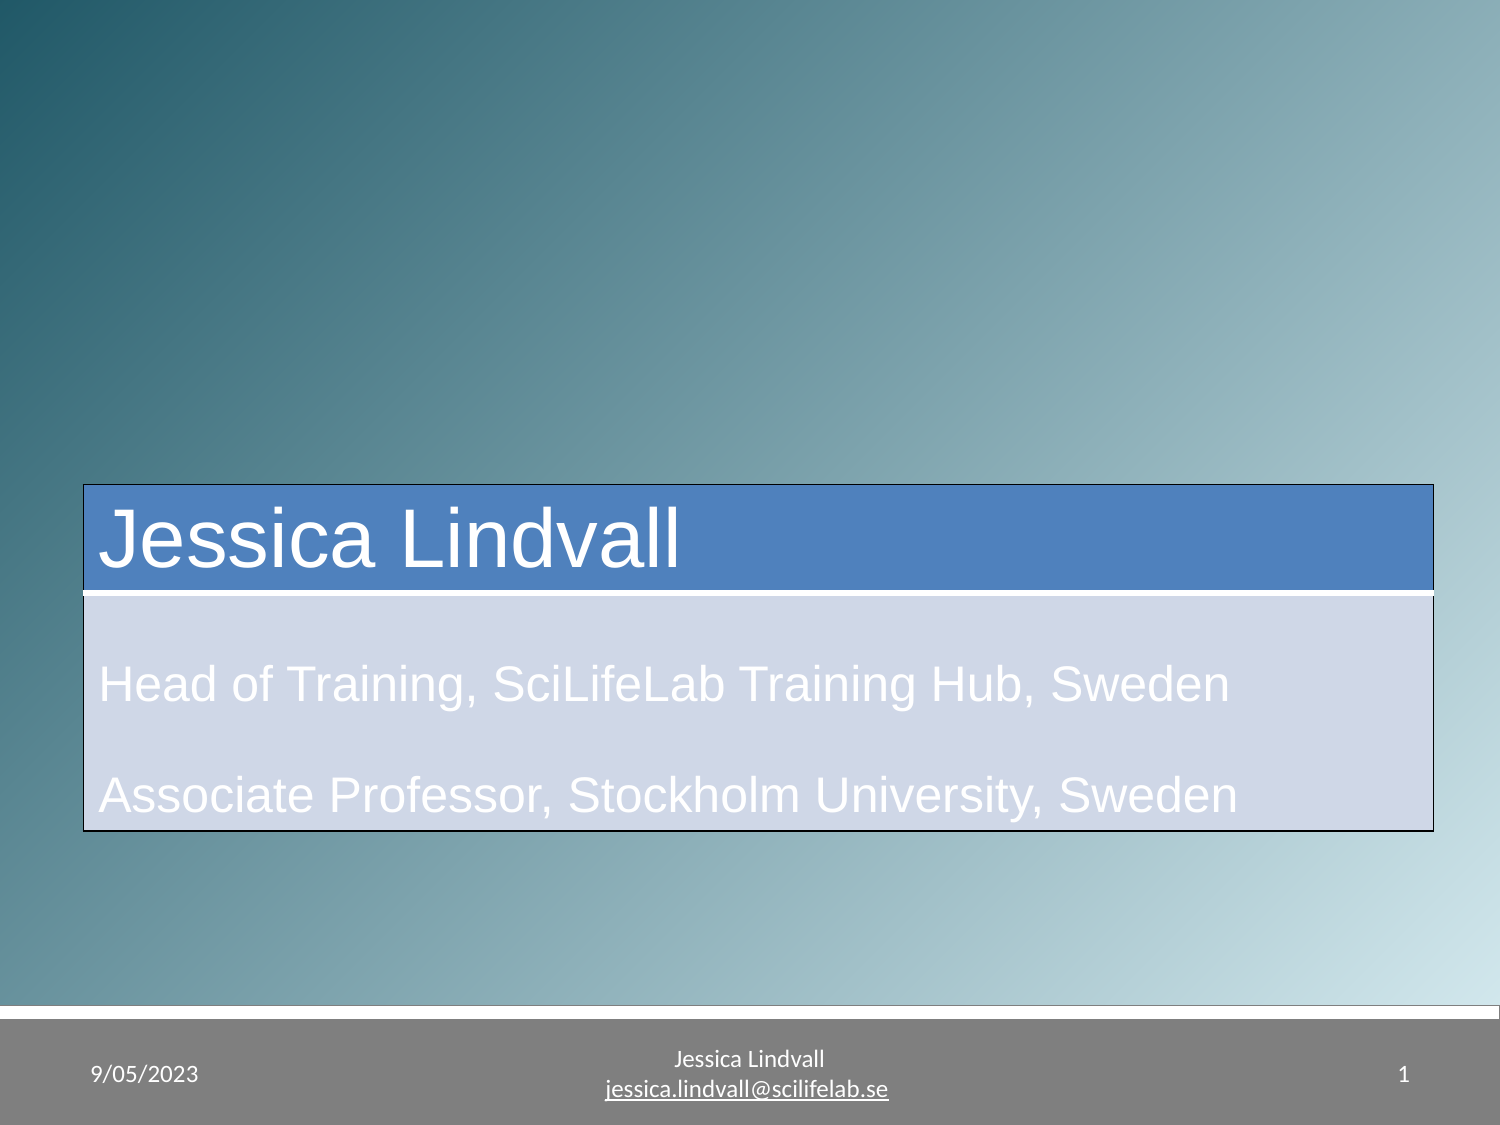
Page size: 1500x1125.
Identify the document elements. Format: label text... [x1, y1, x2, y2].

text_box [0, 1005, 1500, 1019]
text_box [0, 1019, 1500, 1125]
table_header Jessica Lindvall [84, 485, 1433, 590]
footer Jessica Lindvall jessica.lindvall@scilifelab.se [512, 1042, 988, 1103]
table_cell Head of Training, SciLifeLab Training Hub, Sweden Associate Professor, Stockholm University, Sweden [84, 596, 1433, 830]
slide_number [75, 1042, 425, 1103]
slide_number 1 [1074, 1042, 1425, 1103]
